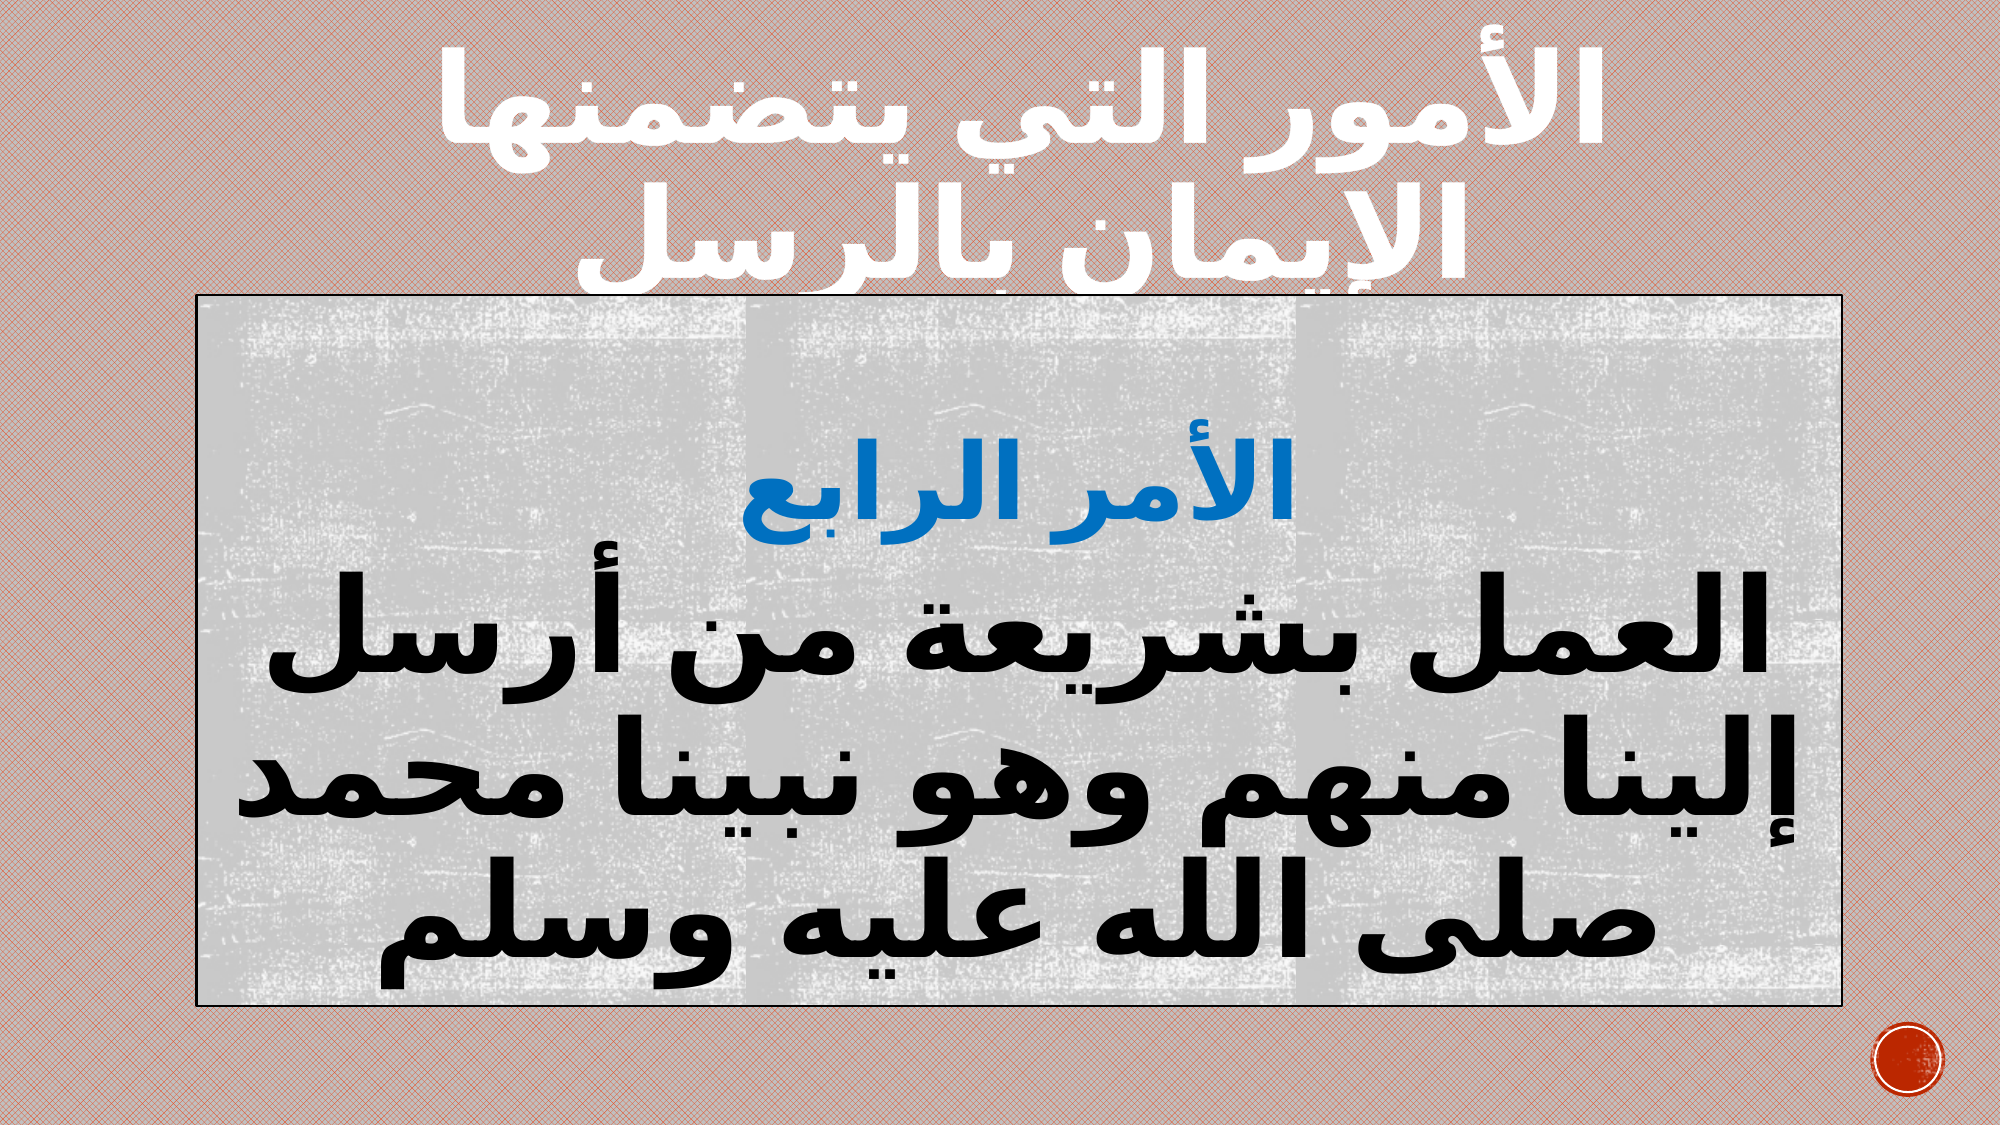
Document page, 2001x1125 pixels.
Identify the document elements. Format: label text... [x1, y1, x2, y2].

list الأمر الرابع العمل بشريعة من أرسل إلينا منهم وهو نبينا محمد صلى الله عليه وسلم [195, 294, 1843, 1007]
title الأمور التي يتضمنها الإيمان بالرسل [232, 44, 1813, 294]
